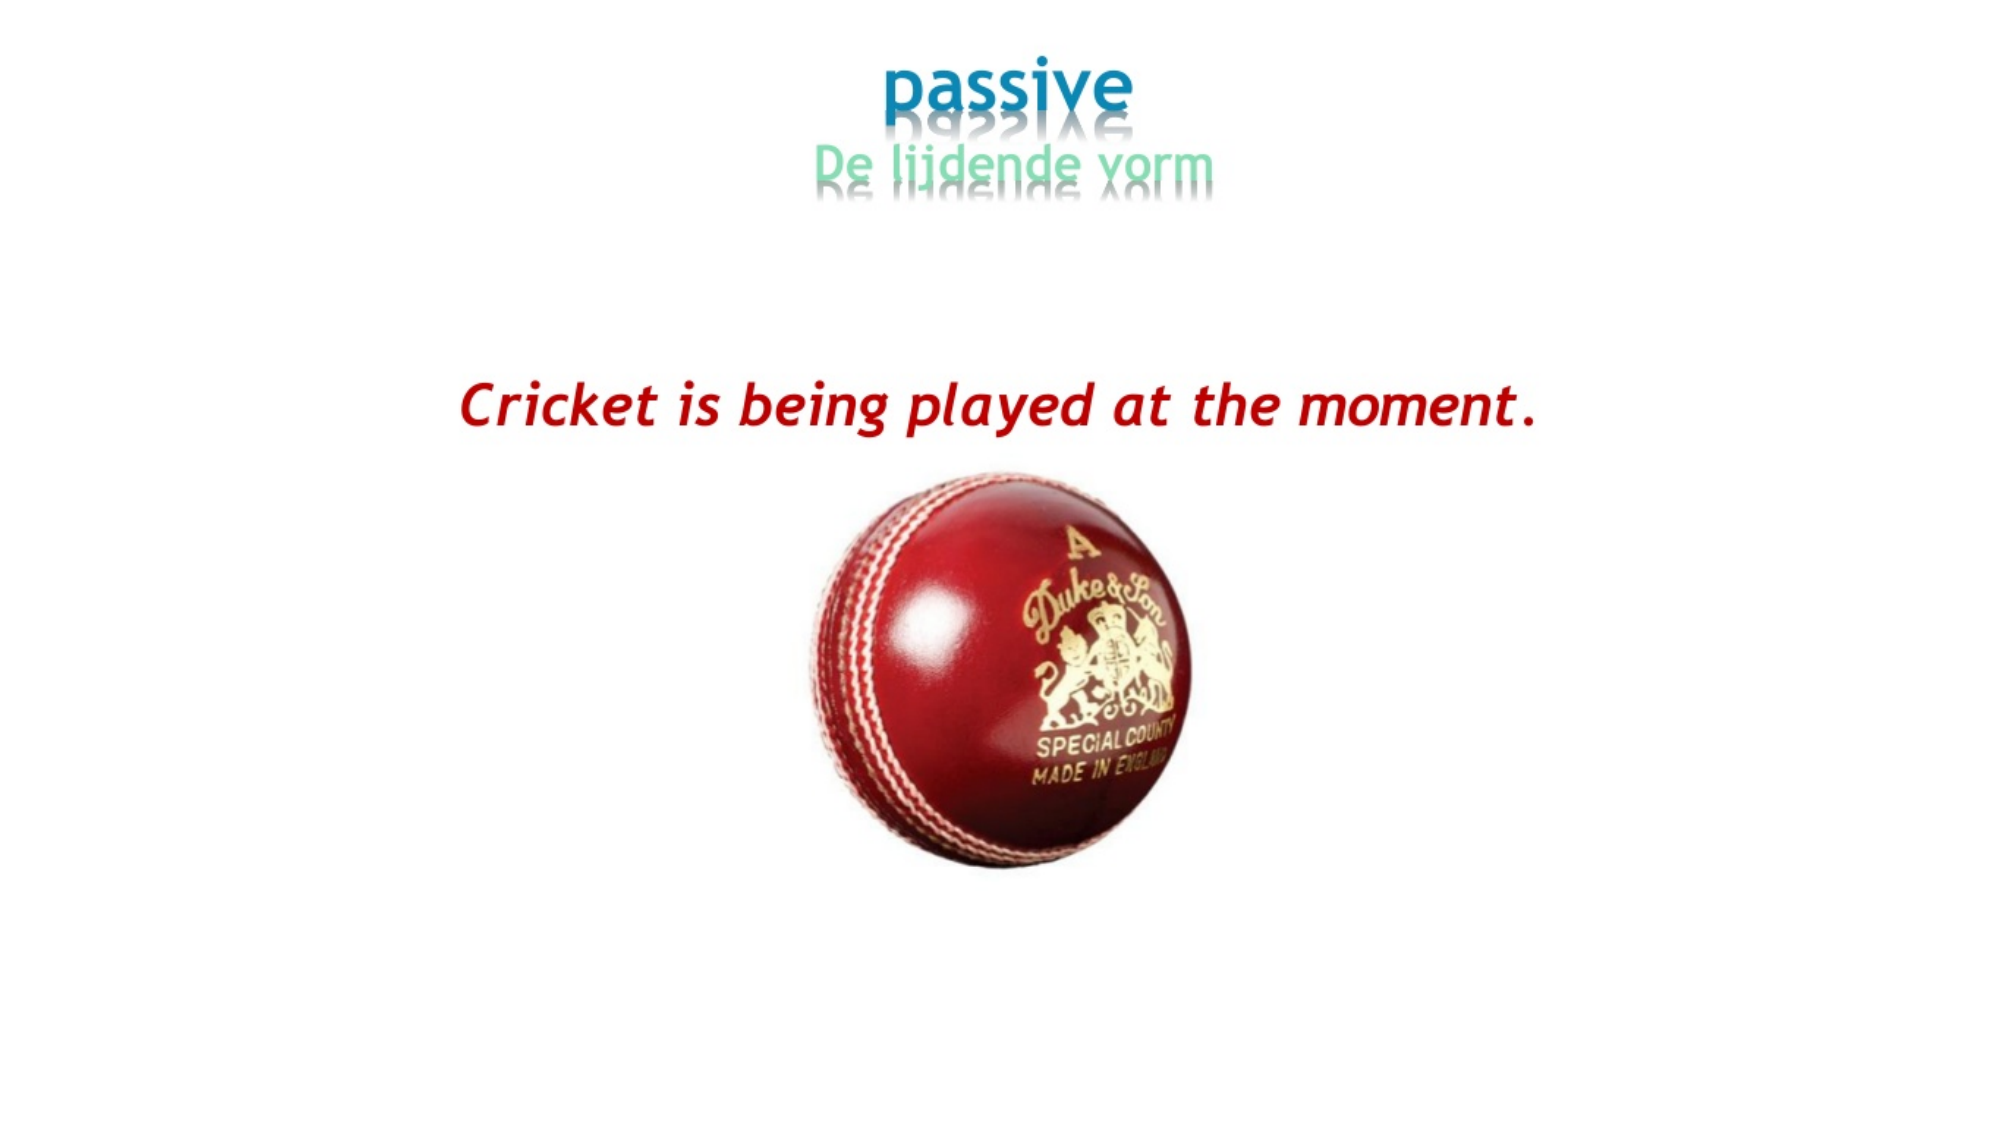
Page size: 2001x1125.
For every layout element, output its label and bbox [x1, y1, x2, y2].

picture [249, 0, 1750, 1125]
